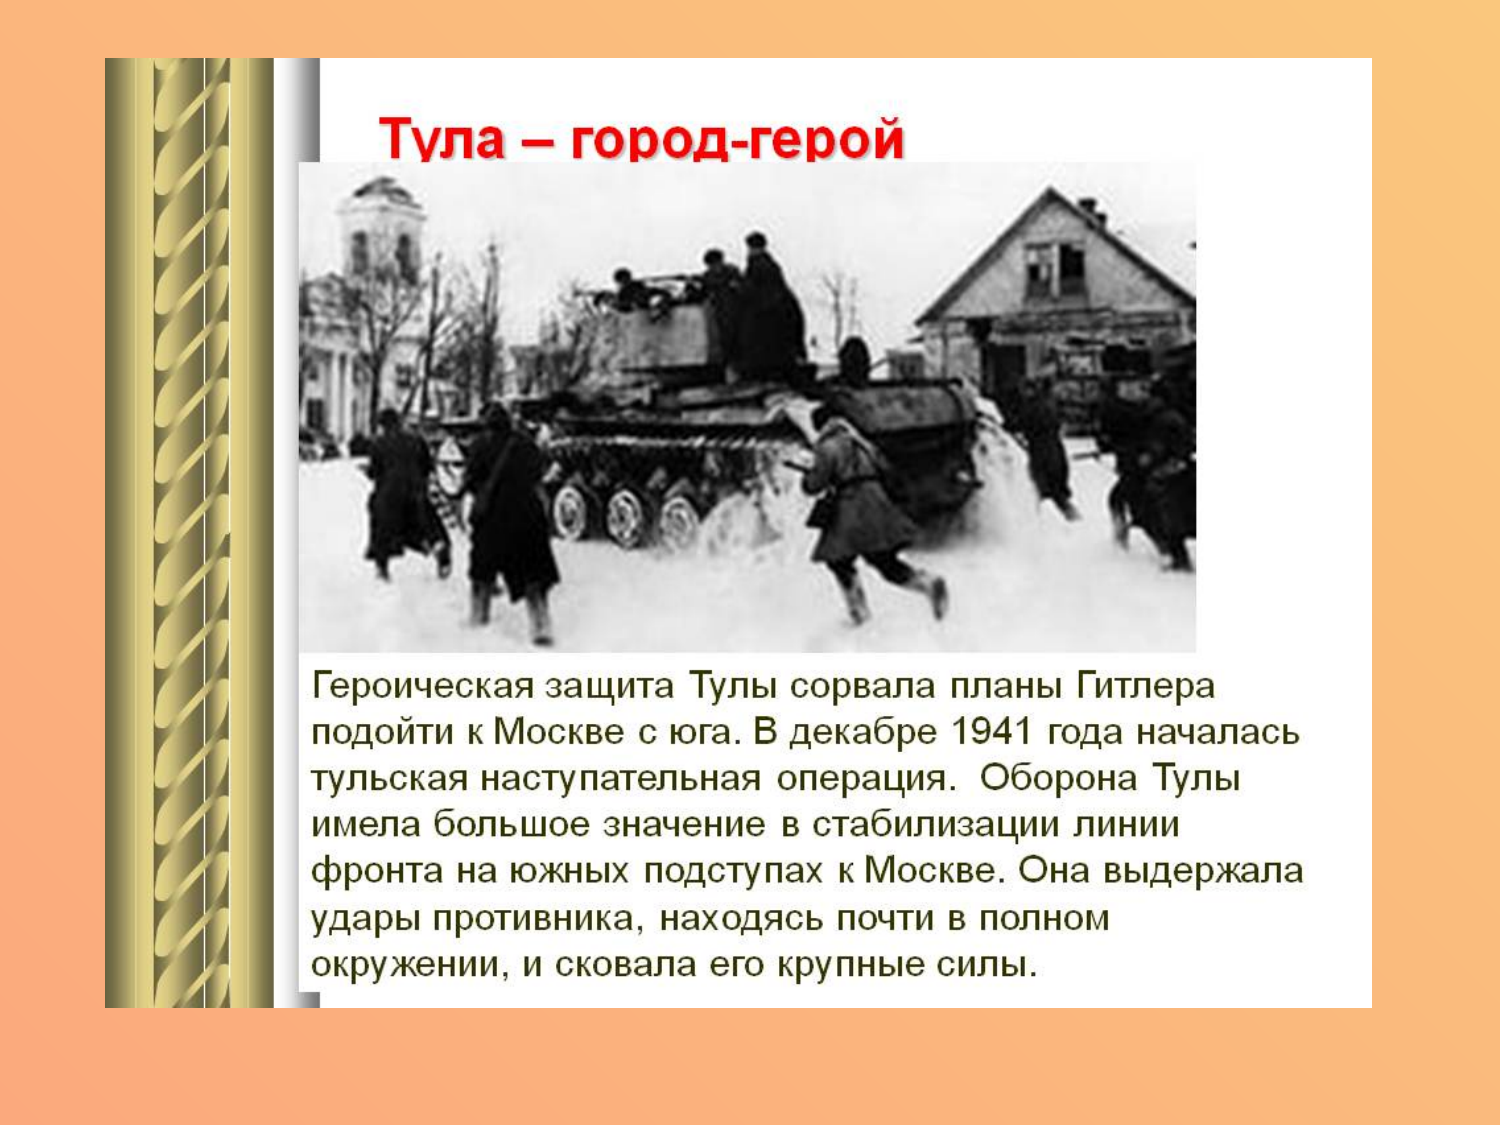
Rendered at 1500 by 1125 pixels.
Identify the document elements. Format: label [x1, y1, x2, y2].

list [105, 58, 1372, 1008]
